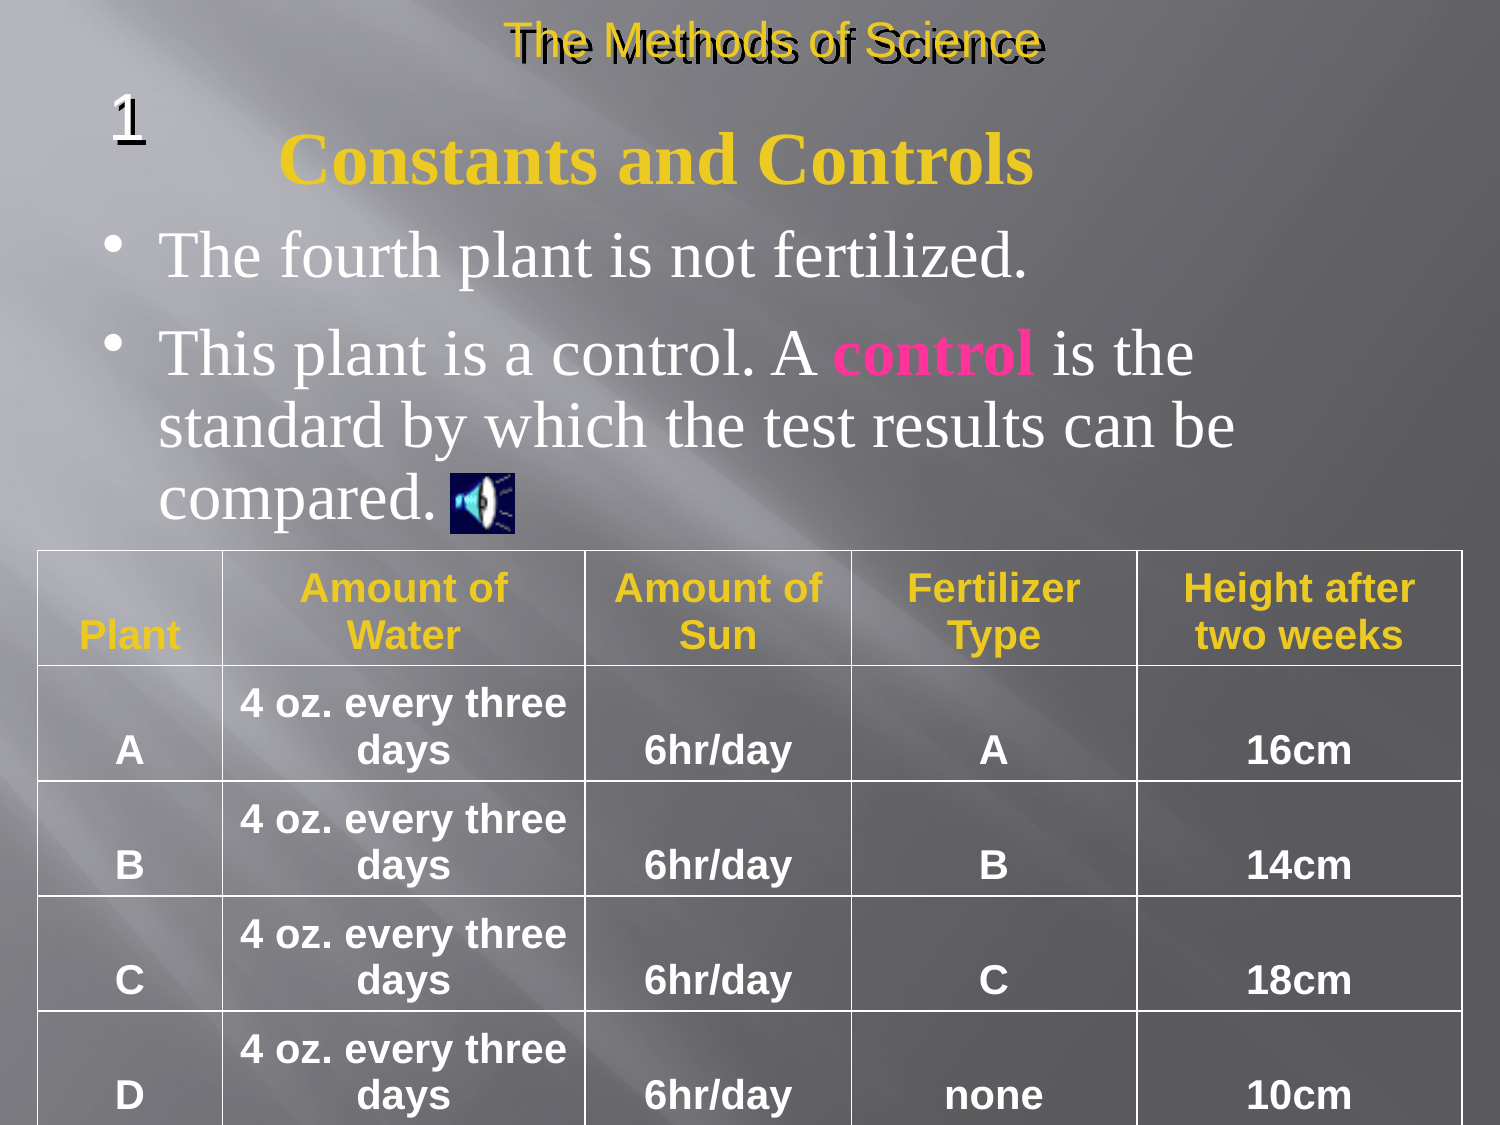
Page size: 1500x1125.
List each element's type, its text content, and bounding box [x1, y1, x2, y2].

text_box 1 [93, 66, 161, 162]
table_cell 4 oz. every three days [223, 897, 584, 1010]
text_box The Methods of Science [487, 0, 1057, 75]
table_cell 4 oz. every three days [223, 1012, 584, 1125]
table_cell 6hr/day [586, 782, 851, 895]
table_cell C [852, 897, 1136, 1010]
table_cell 6hr/day [586, 1012, 851, 1125]
table_header Fertilizer Type [852, 551, 1136, 665]
table_cell B [852, 782, 1136, 895]
table_header Height after two weeks [1138, 551, 1461, 665]
table_cell B [38, 782, 222, 895]
table_header Amount of Water [223, 551, 584, 665]
table_cell 10cm [1138, 1012, 1461, 1125]
table_header Plant [38, 551, 222, 665]
table_cell A [38, 666, 222, 780]
table_cell none [852, 1012, 1136, 1125]
table_cell 18cm [1138, 897, 1461, 1010]
table_cell A [852, 666, 1136, 780]
table_cell C [38, 897, 222, 1010]
table_cell 4 oz. every three days [223, 782, 584, 895]
table_cell 6hr/day [586, 666, 851, 780]
text_box Constants and Controls [262, 112, 1301, 209]
text_box The fourth plant is not fertilized. [87, 212, 1300, 300]
table_cell 14cm [1138, 782, 1461, 895]
table_cell D [38, 1012, 222, 1125]
picture [449, 473, 515, 535]
table_cell 4 oz. every three days [223, 666, 584, 780]
table_header Amount of Sun [586, 551, 851, 665]
table_cell 6hr/day [586, 897, 851, 1010]
table_cell 16cm [1138, 666, 1461, 780]
text_box This plant is a control. A control is the standard by which the test results can be compared. [87, 310, 1425, 542]
